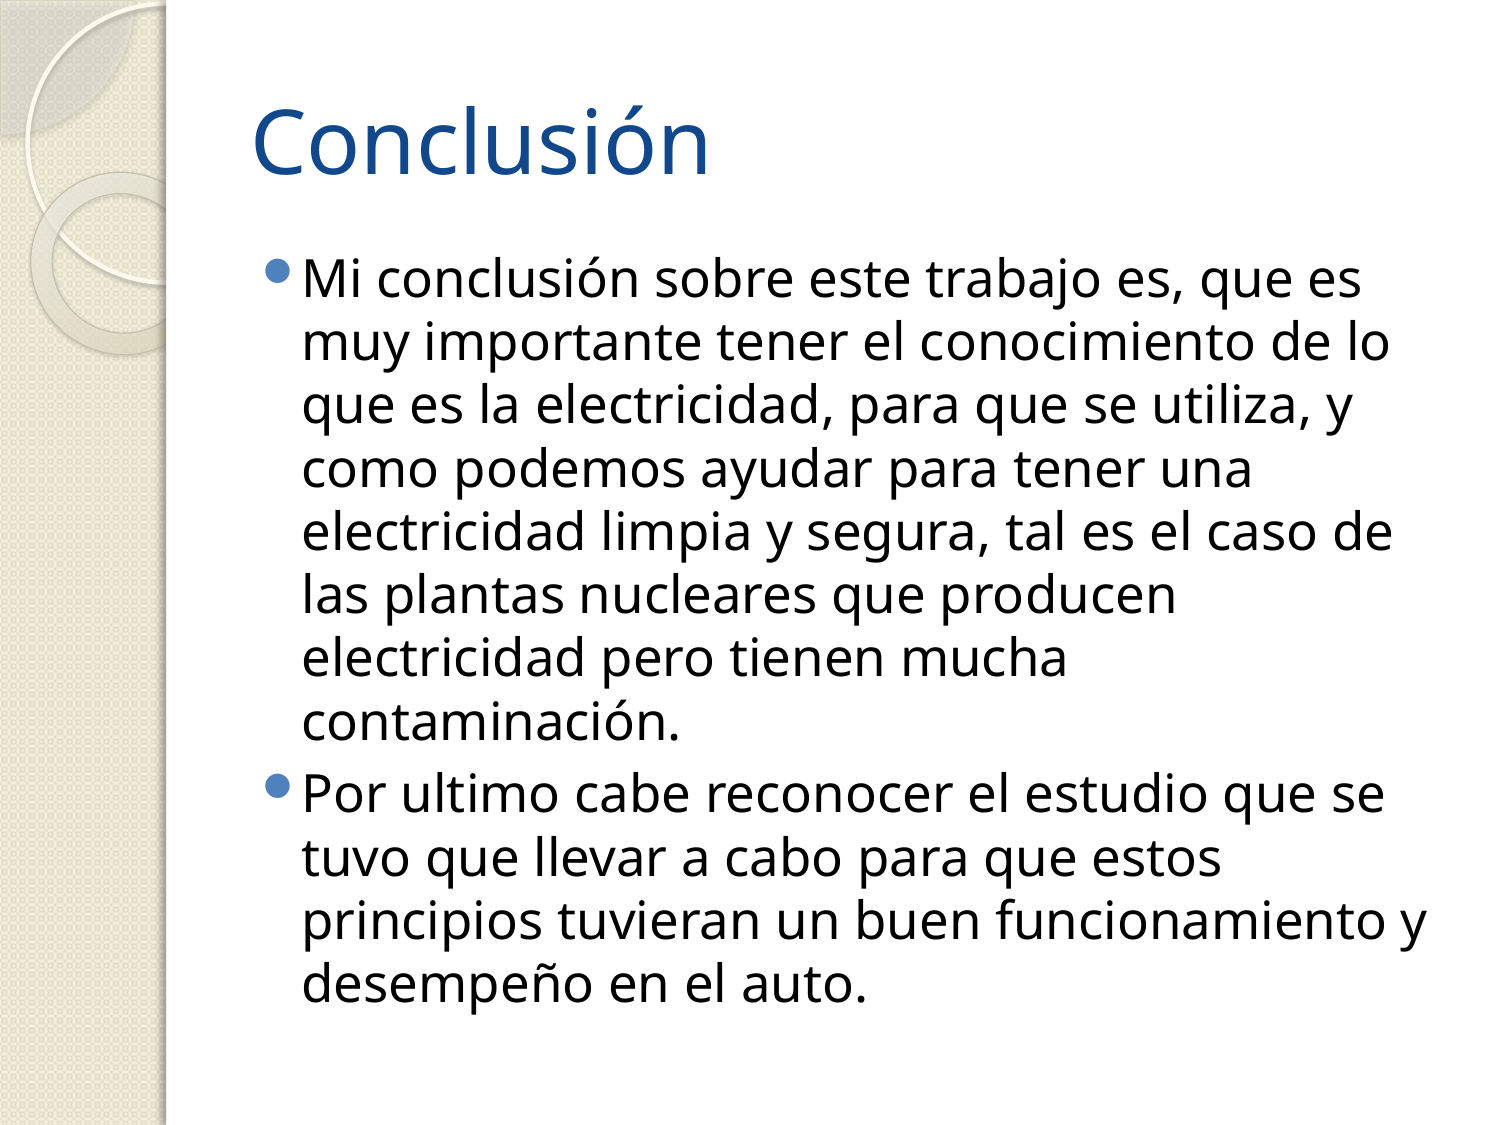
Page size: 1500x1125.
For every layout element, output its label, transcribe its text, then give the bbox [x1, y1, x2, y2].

list Mi conclusión sobre este trabajo es, que es muy importante tener el conocimiento de lo que es la electricidad, para que se utiliza, y como podemos ayudar para tener una electricidad limpia y segura, tal es el caso de las plantas nucleares que producen electricidad pero tienen mucha contaminación. Por ultimo cabe reconocer el estudio que se tuvo que llevar a cabo para que estos principios tuvieran un buen funcionamiento y desempeño en el auto. [235, 237, 1466, 1025]
title Conclusión [235, 45, 1466, 233]
